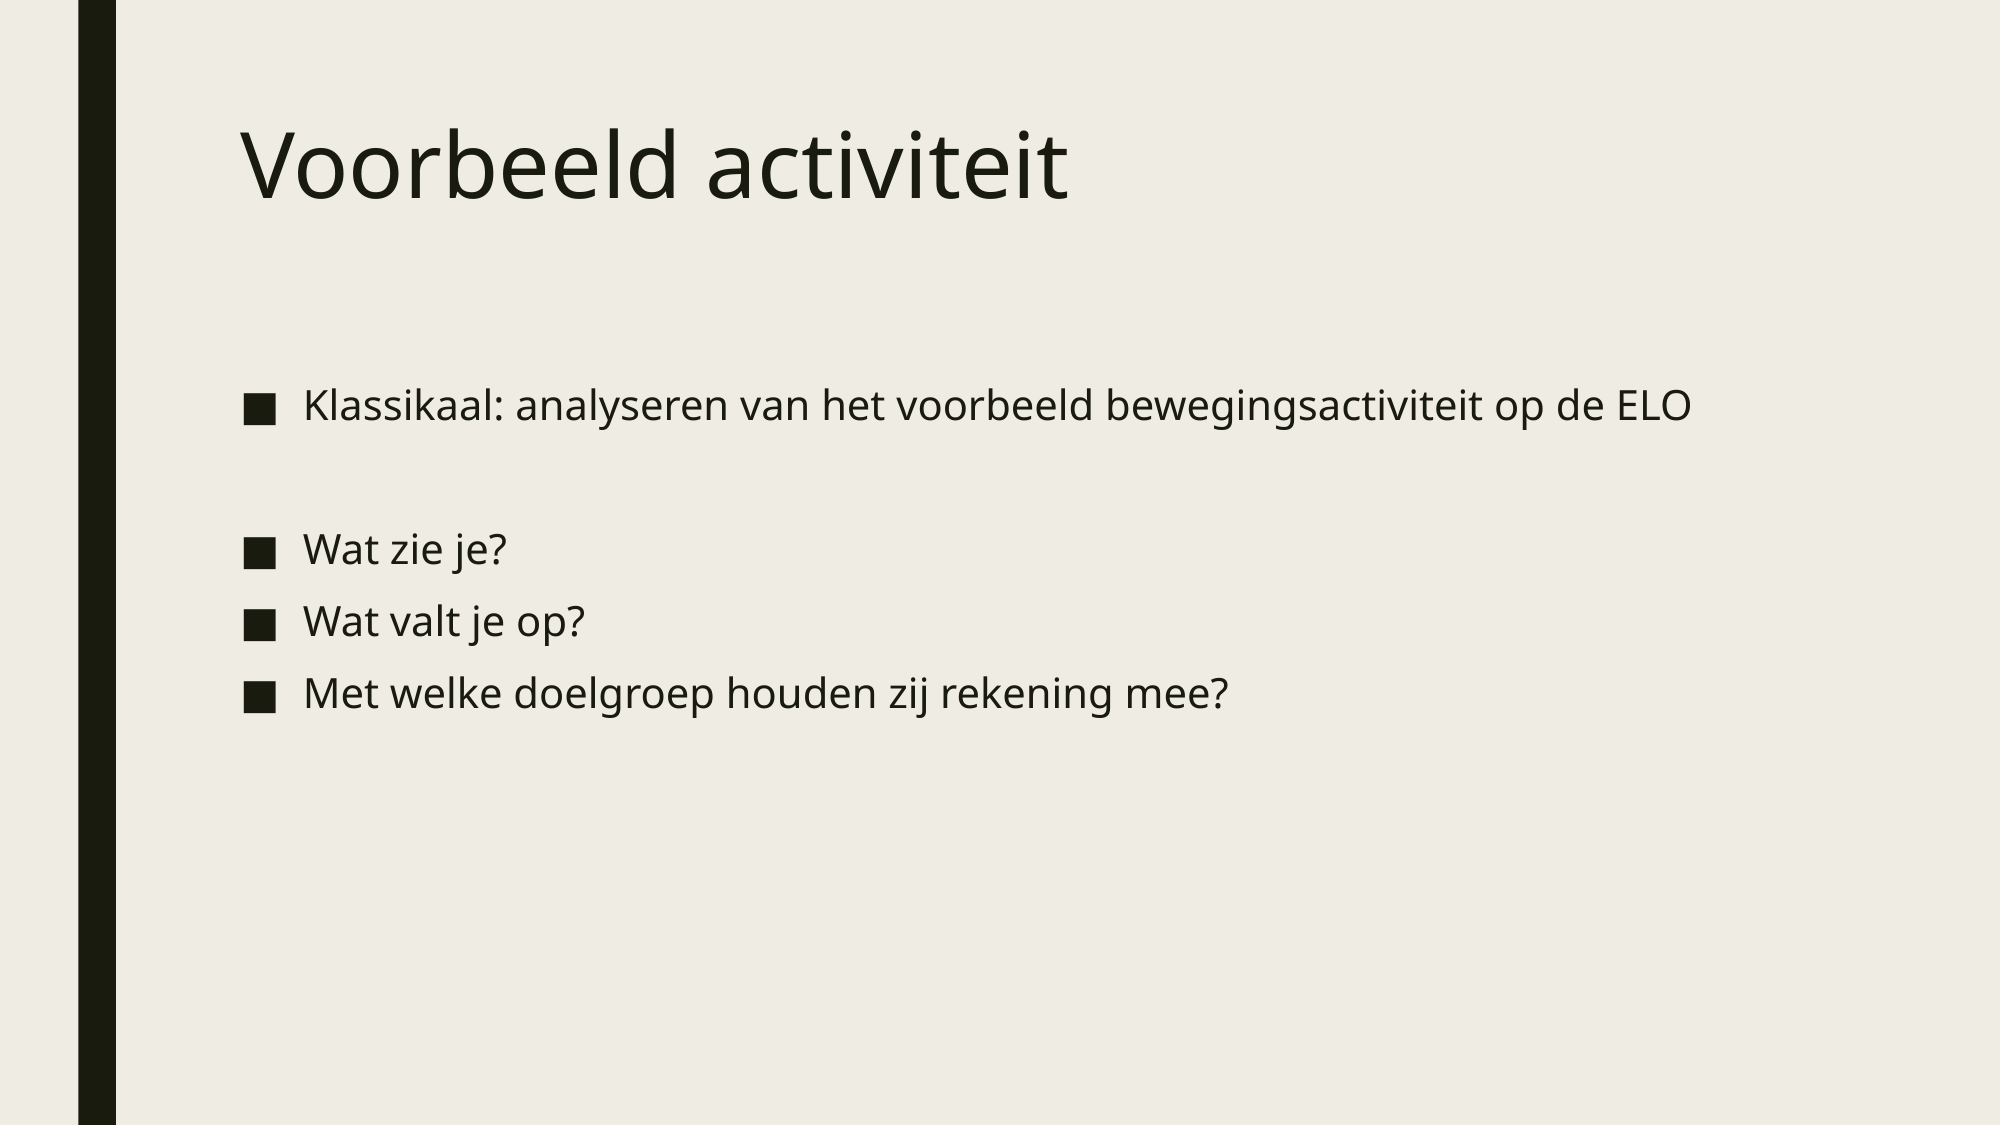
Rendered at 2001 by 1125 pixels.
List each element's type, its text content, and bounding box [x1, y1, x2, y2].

title Voorbeeld activiteit [225, 112, 1800, 357]
list Klassikaal: analyseren van het voorbeeld bewegingsactiviteit op de ELO Wat zie je? Wat valt je op? Met welke doelgroep houden zij rekening mee? [225, 375, 1800, 963]
